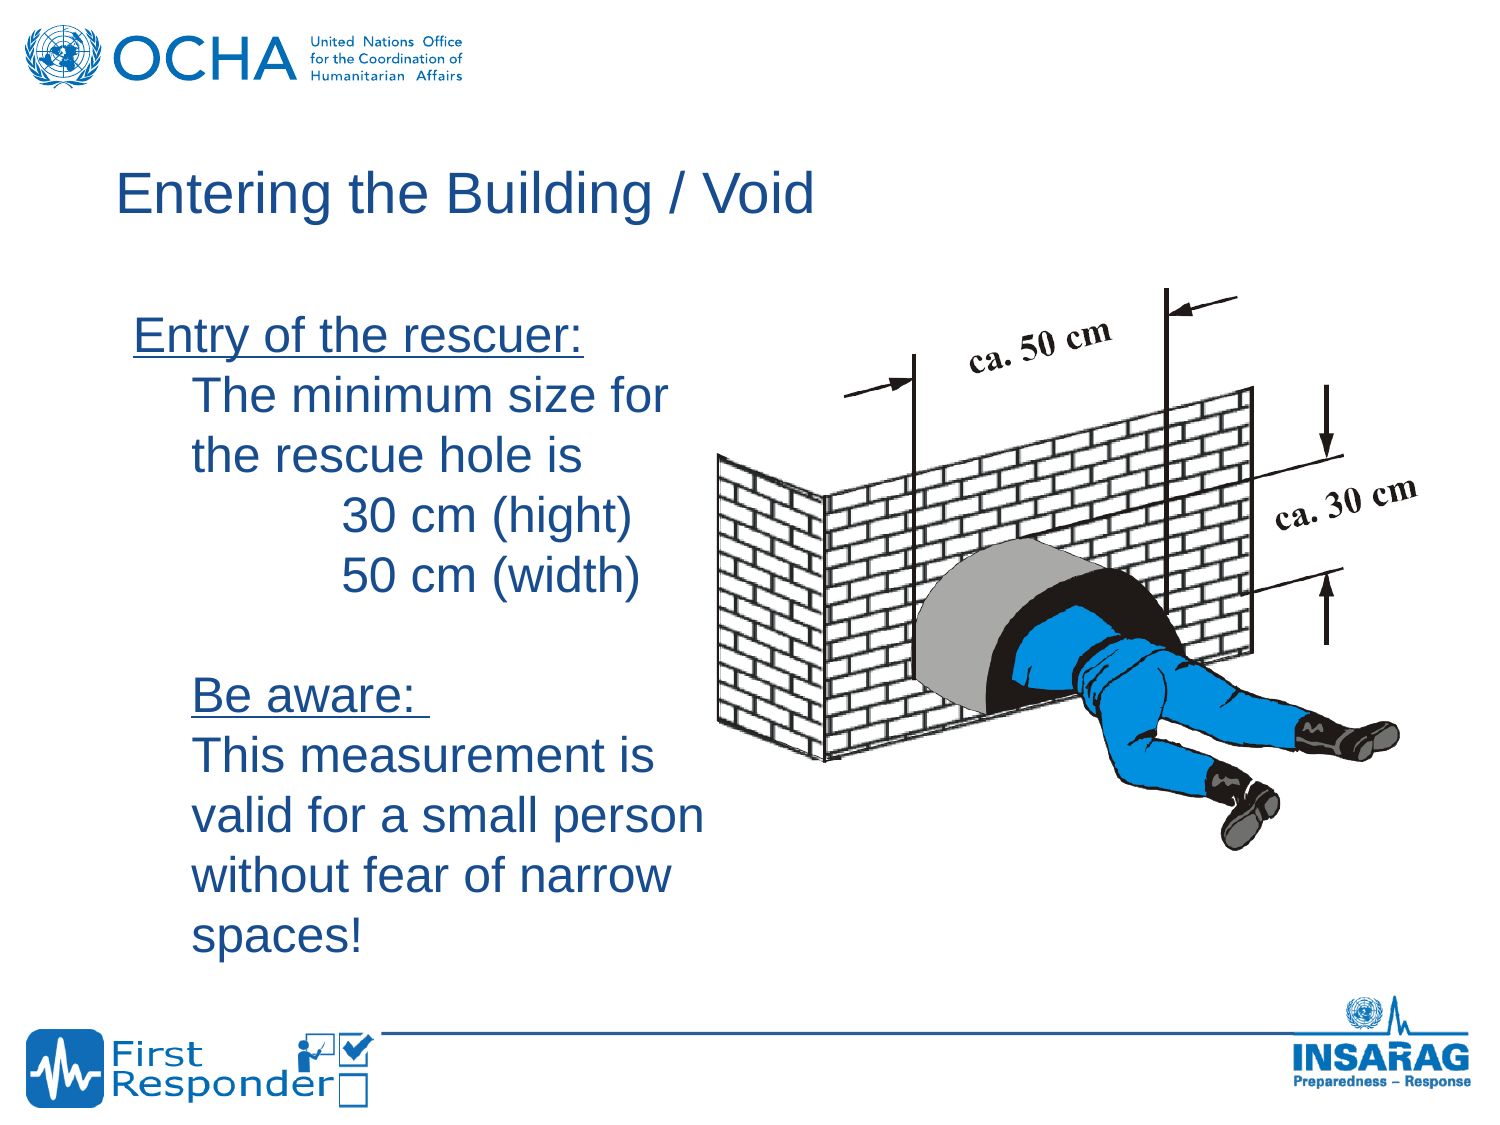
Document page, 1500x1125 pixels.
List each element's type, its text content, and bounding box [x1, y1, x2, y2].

picture [690, 266, 1471, 865]
title Entering the Building / Void [100, 147, 1255, 243]
picture [1287, 995, 1471, 1094]
text_box Entry of the rescuer: The minimum size for the rescue hole is 30 cm (hight) 50 cm (width) Be aware: This measurement is valid for a small person without fear of narrow spaces! [118, 295, 725, 970]
picture [24, 1024, 375, 1113]
